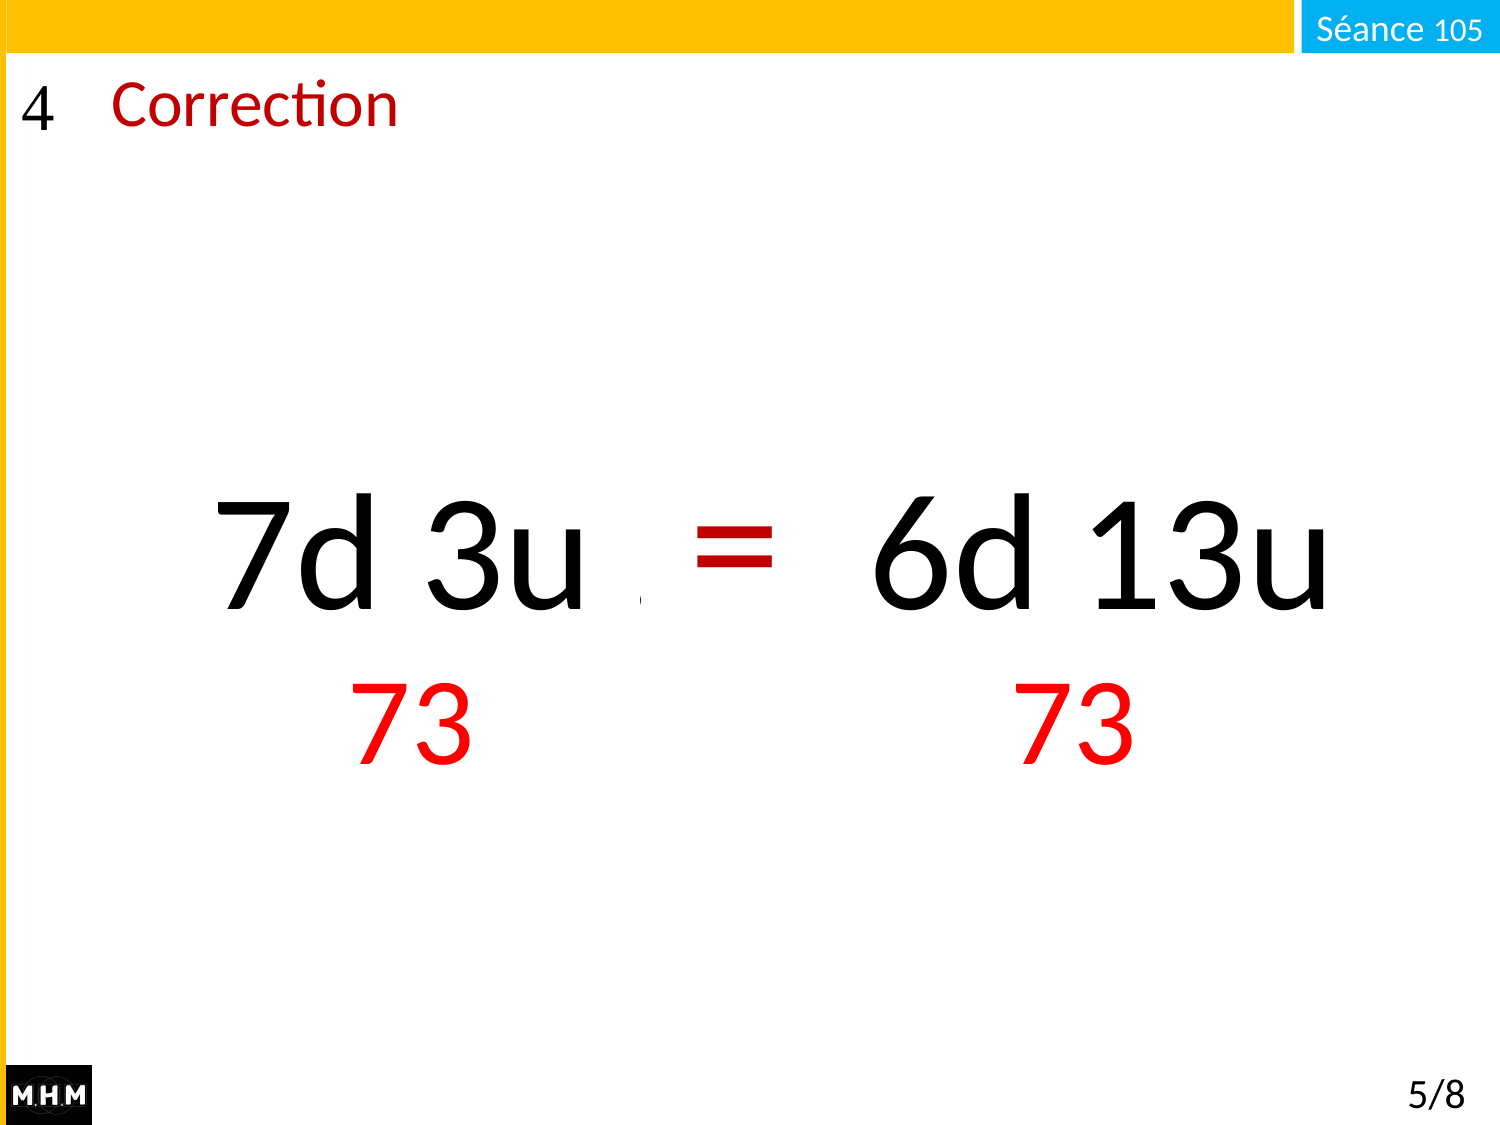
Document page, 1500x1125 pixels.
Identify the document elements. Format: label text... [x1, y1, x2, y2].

list 5/8 [1373, 1064, 1500, 1125]
text_box 7d 3u . . . 6d 13u [829, 435, 1360, 650]
title Correction [96, 60, 1391, 149]
text_box 7d 3u . . . 6d 13u [196, 435, 640, 650]
picture [6, 1065, 92, 1125]
text_box 73 73 [333, 632, 1233, 797]
text_box = [640, 414, 829, 632]
